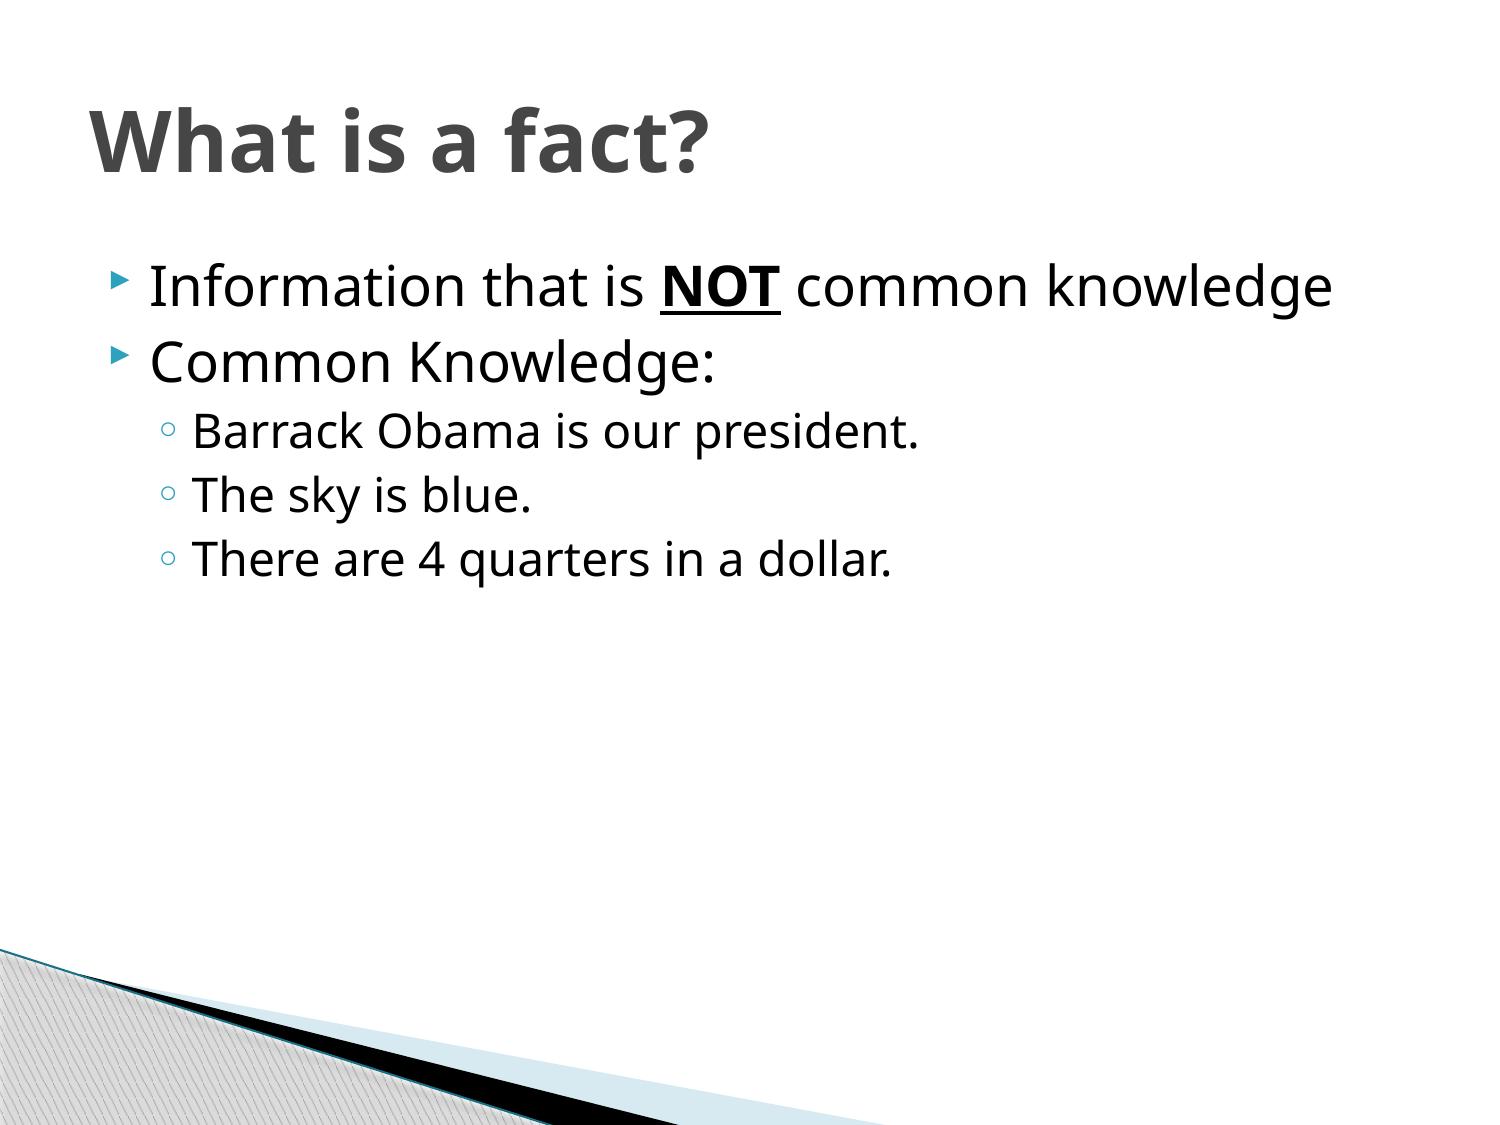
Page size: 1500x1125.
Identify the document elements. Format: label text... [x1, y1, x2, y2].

list Information that is NOT common knowledge Common Knowledge: Barrack Obama is our president. The sky is blue. There are 4 quarters in a dollar. [75, 243, 1425, 986]
title What is a fact? [75, 45, 1425, 233]
